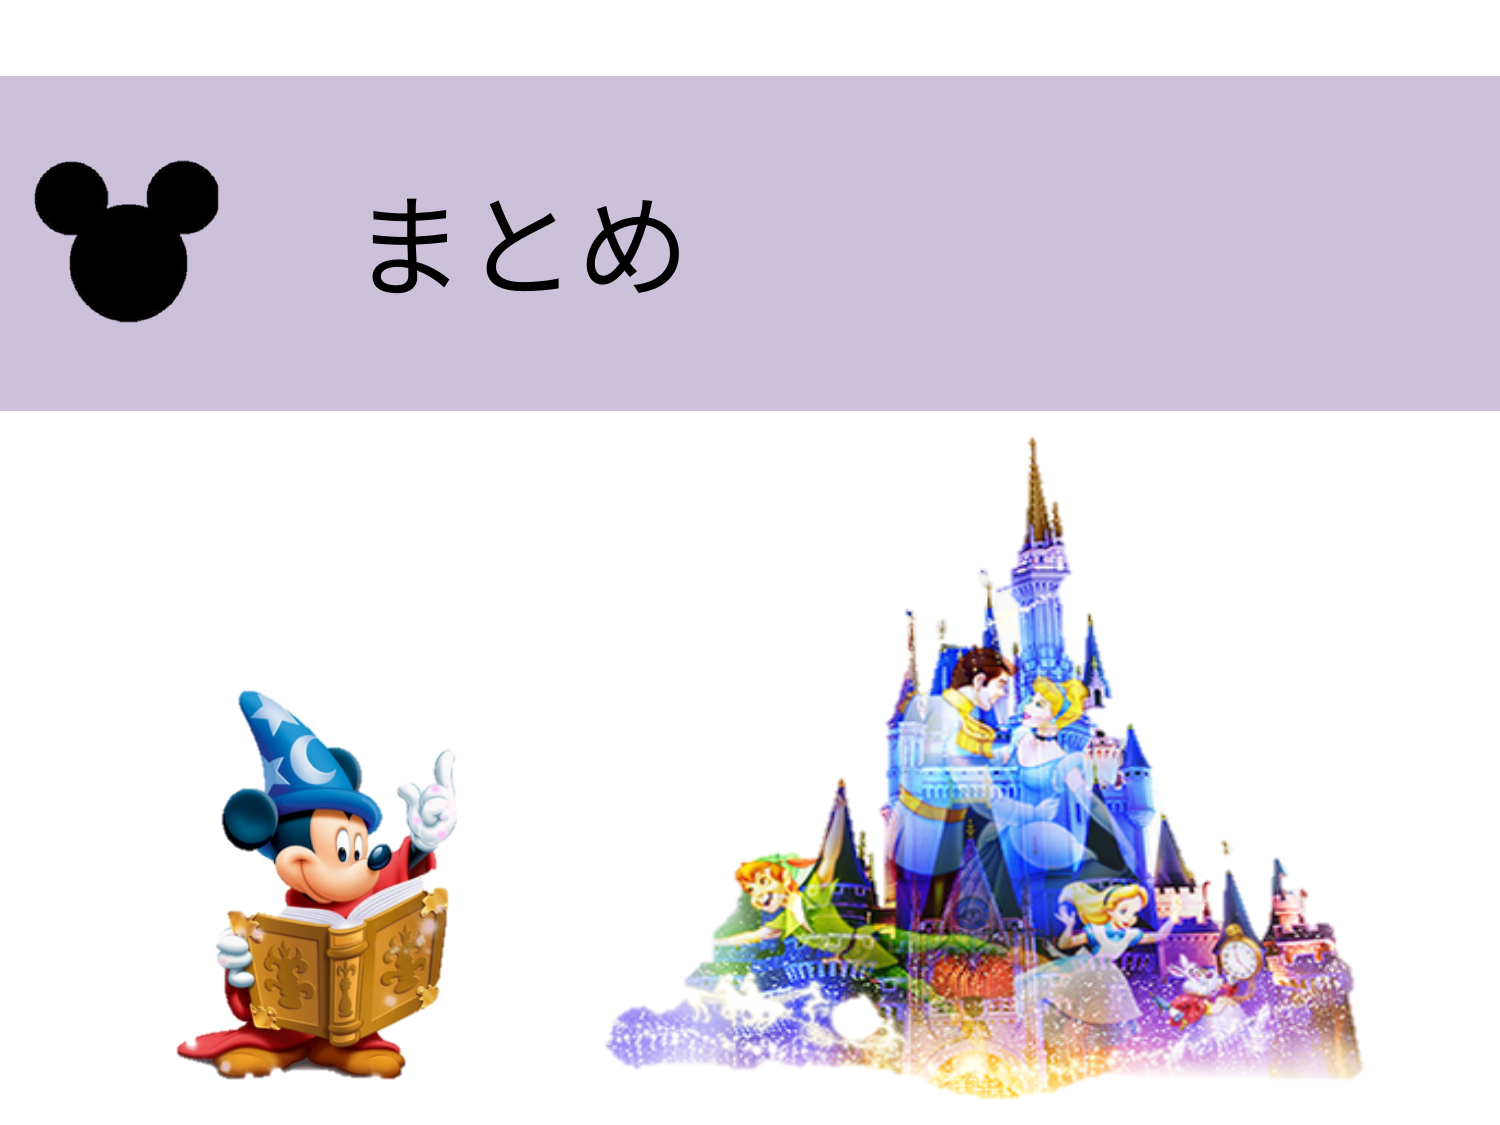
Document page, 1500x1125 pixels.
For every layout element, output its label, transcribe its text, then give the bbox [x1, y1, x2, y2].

picture [560, 361, 1459, 1125]
picture [126, 609, 494, 1125]
text_box まとめ [0, 76, 1500, 411]
picture [29, 149, 225, 338]
